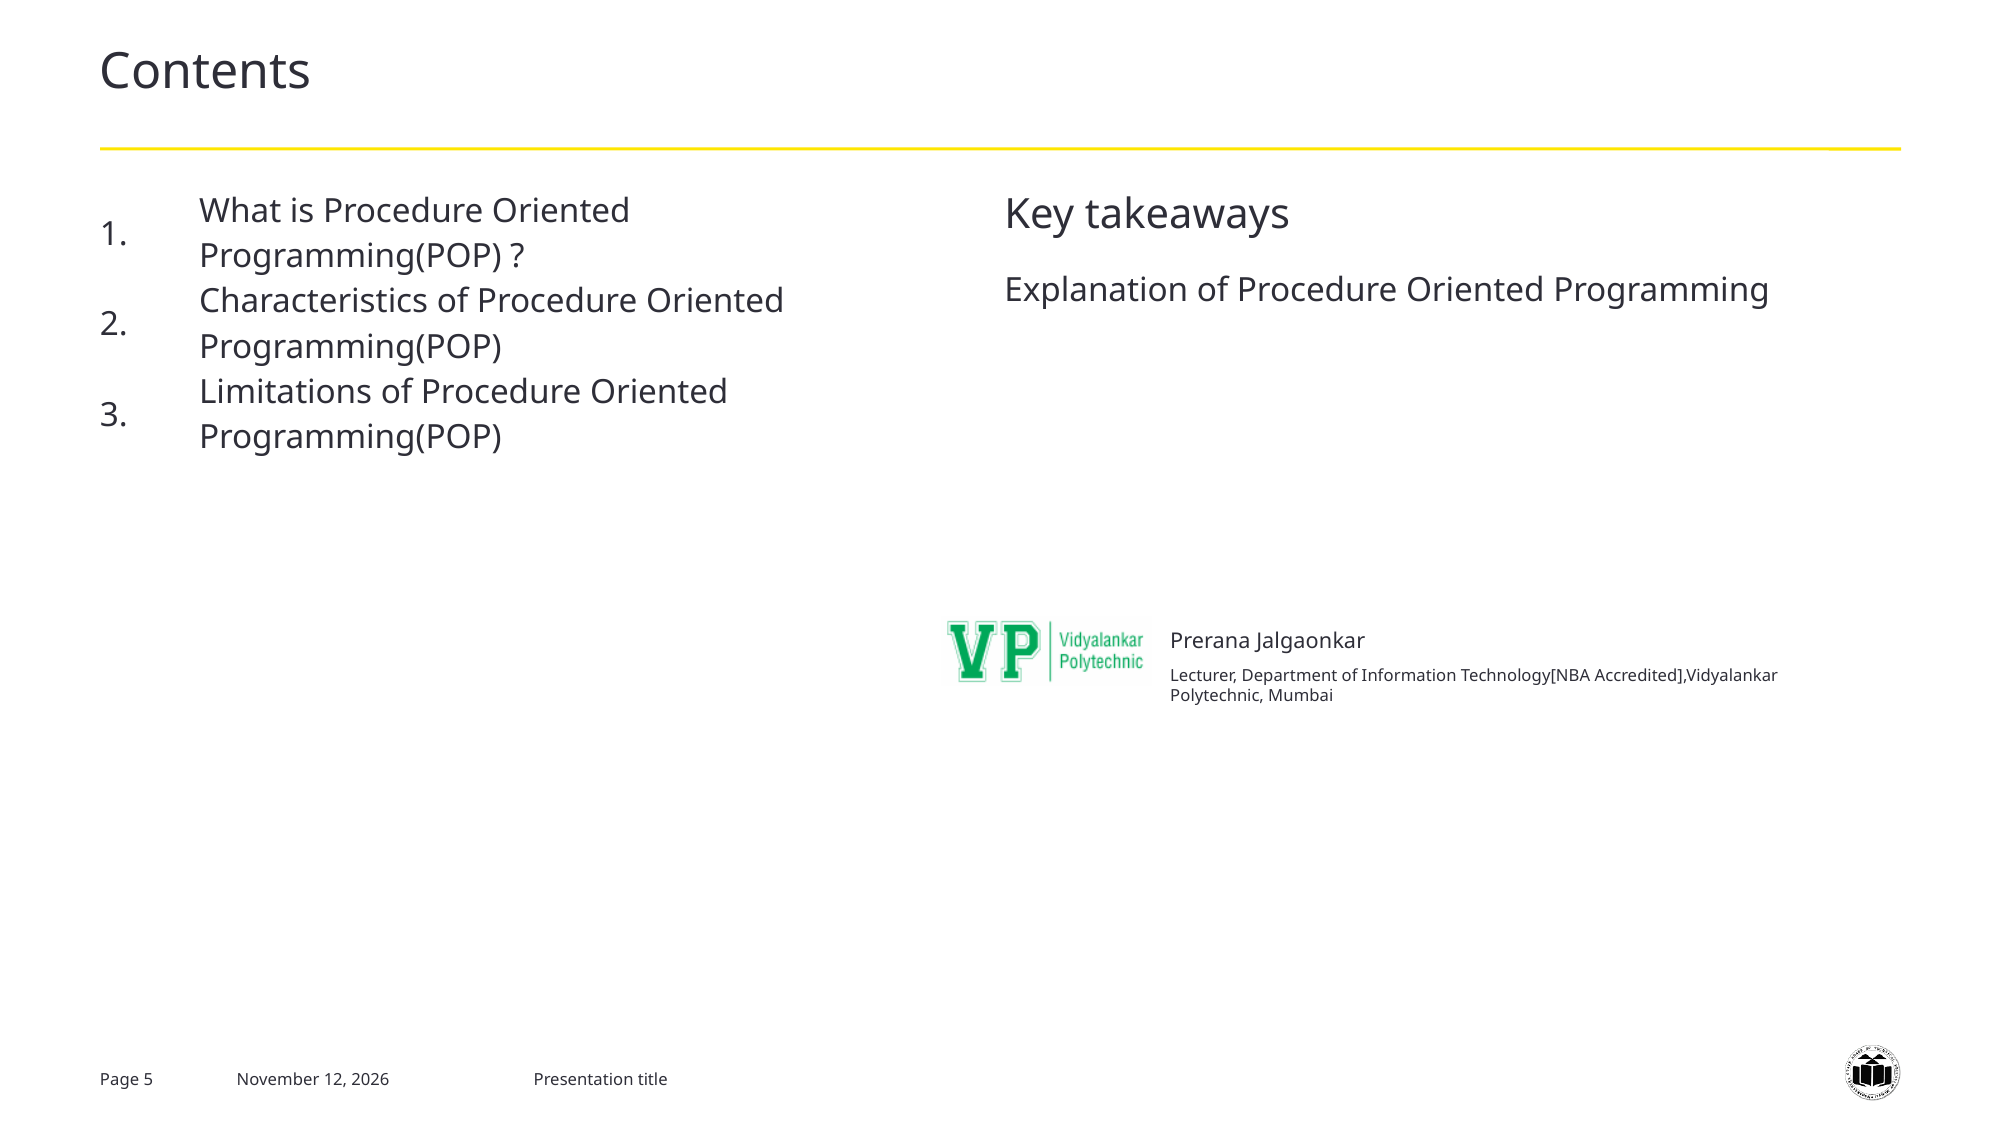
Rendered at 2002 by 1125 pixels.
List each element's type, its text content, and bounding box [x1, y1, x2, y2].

list Key takeaways [1004, 186, 1901, 248]
picture [940, 616, 1152, 687]
list Lecturer, Department of Information Technology[NBA Accredited],Vidyalankar Polytechnic, Mumbai [1170, 665, 1866, 695]
picture [1839, 1039, 1905, 1105]
table_cell Characteristics of Procedure Oriented Programming(POP) [199, 277, 891, 368]
table_cell 3. [100, 368, 199, 458]
list Prerana Jalgaonkar [1170, 625, 1677, 655]
table_cell 2. [100, 277, 199, 368]
title Contents [100, 48, 1901, 146]
table_header What is Procedure Oriented Programming(POP) ? [199, 187, 891, 277]
table_cell Limitations of Procedure Oriented Programming(POP) [199, 368, 891, 458]
table_header 1. [100, 187, 199, 277]
list Explanation of Procedure Oriented Programming [1004, 268, 1901, 533]
